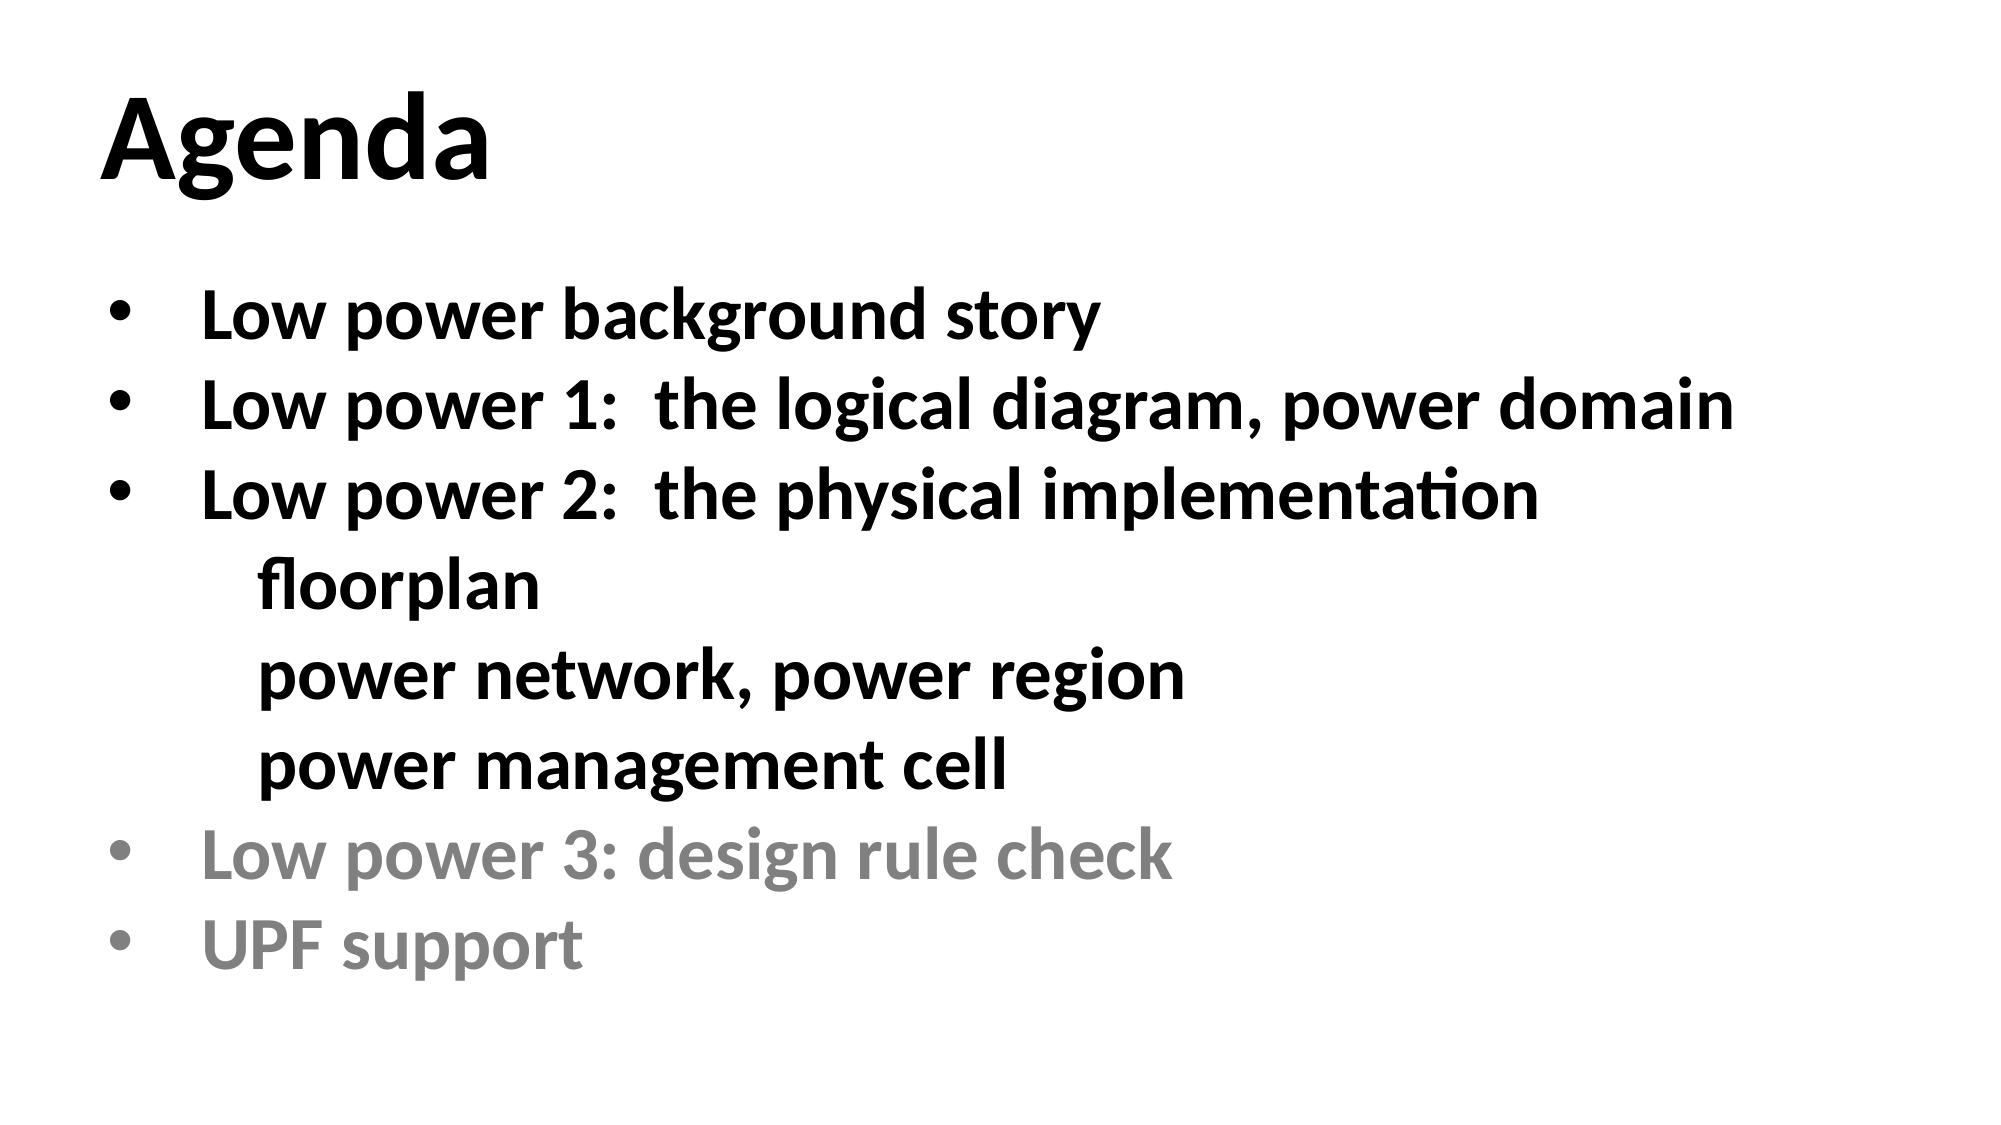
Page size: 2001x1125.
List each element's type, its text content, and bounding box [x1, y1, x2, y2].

text_box Agenda [85, 47, 509, 213]
text_box Low power background story Low power 1: the logical diagram, power domain Low power 2: the physical implementation floorplan power network, power region power management cell Low power 3: design rule check UPF support [92, 256, 1752, 992]
